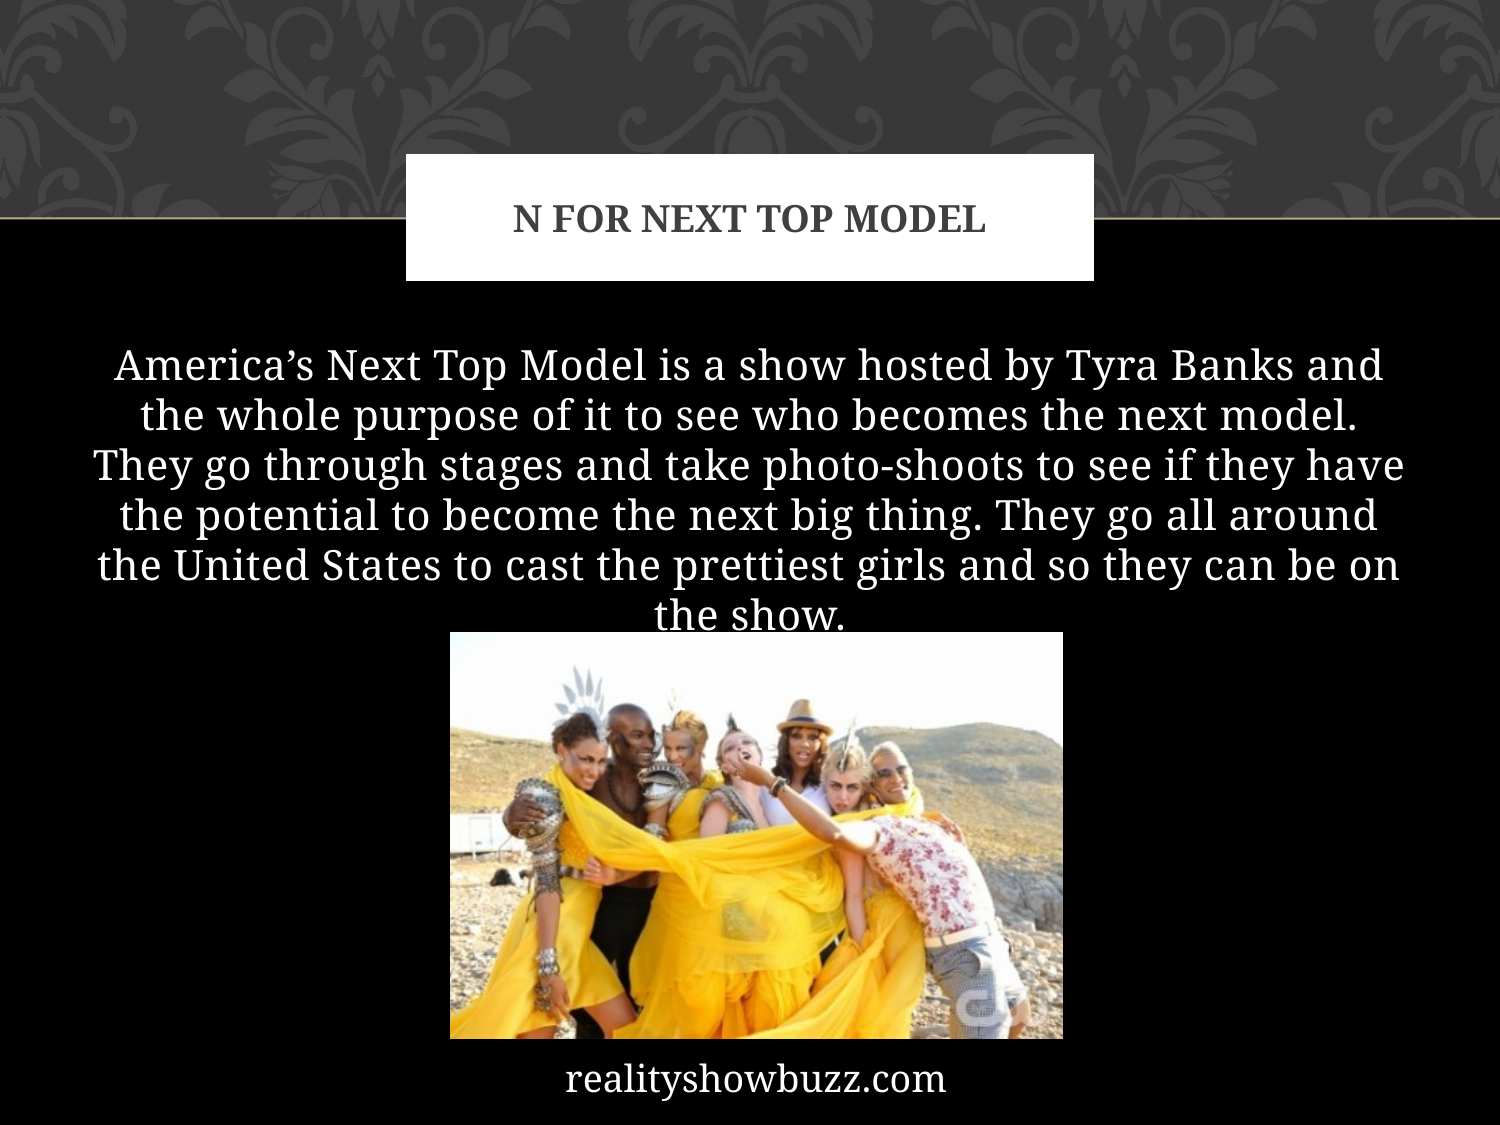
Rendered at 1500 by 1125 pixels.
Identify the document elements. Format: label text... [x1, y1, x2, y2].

list America’s Next Top Model is a show hosted by Tyra Banks and the whole purpose of it to see who becomes the next model. They go through stages and take photo-shoots to see if they have the potential to become the next big thing. They go all around the United States to cast the prettiest girls and so they can be on the show. [75, 331, 1425, 1000]
picture [449, 632, 1063, 1039]
text_box realityshowbuzz.com [550, 1052, 963, 1108]
title N for next top model [406, 154, 1094, 281]
